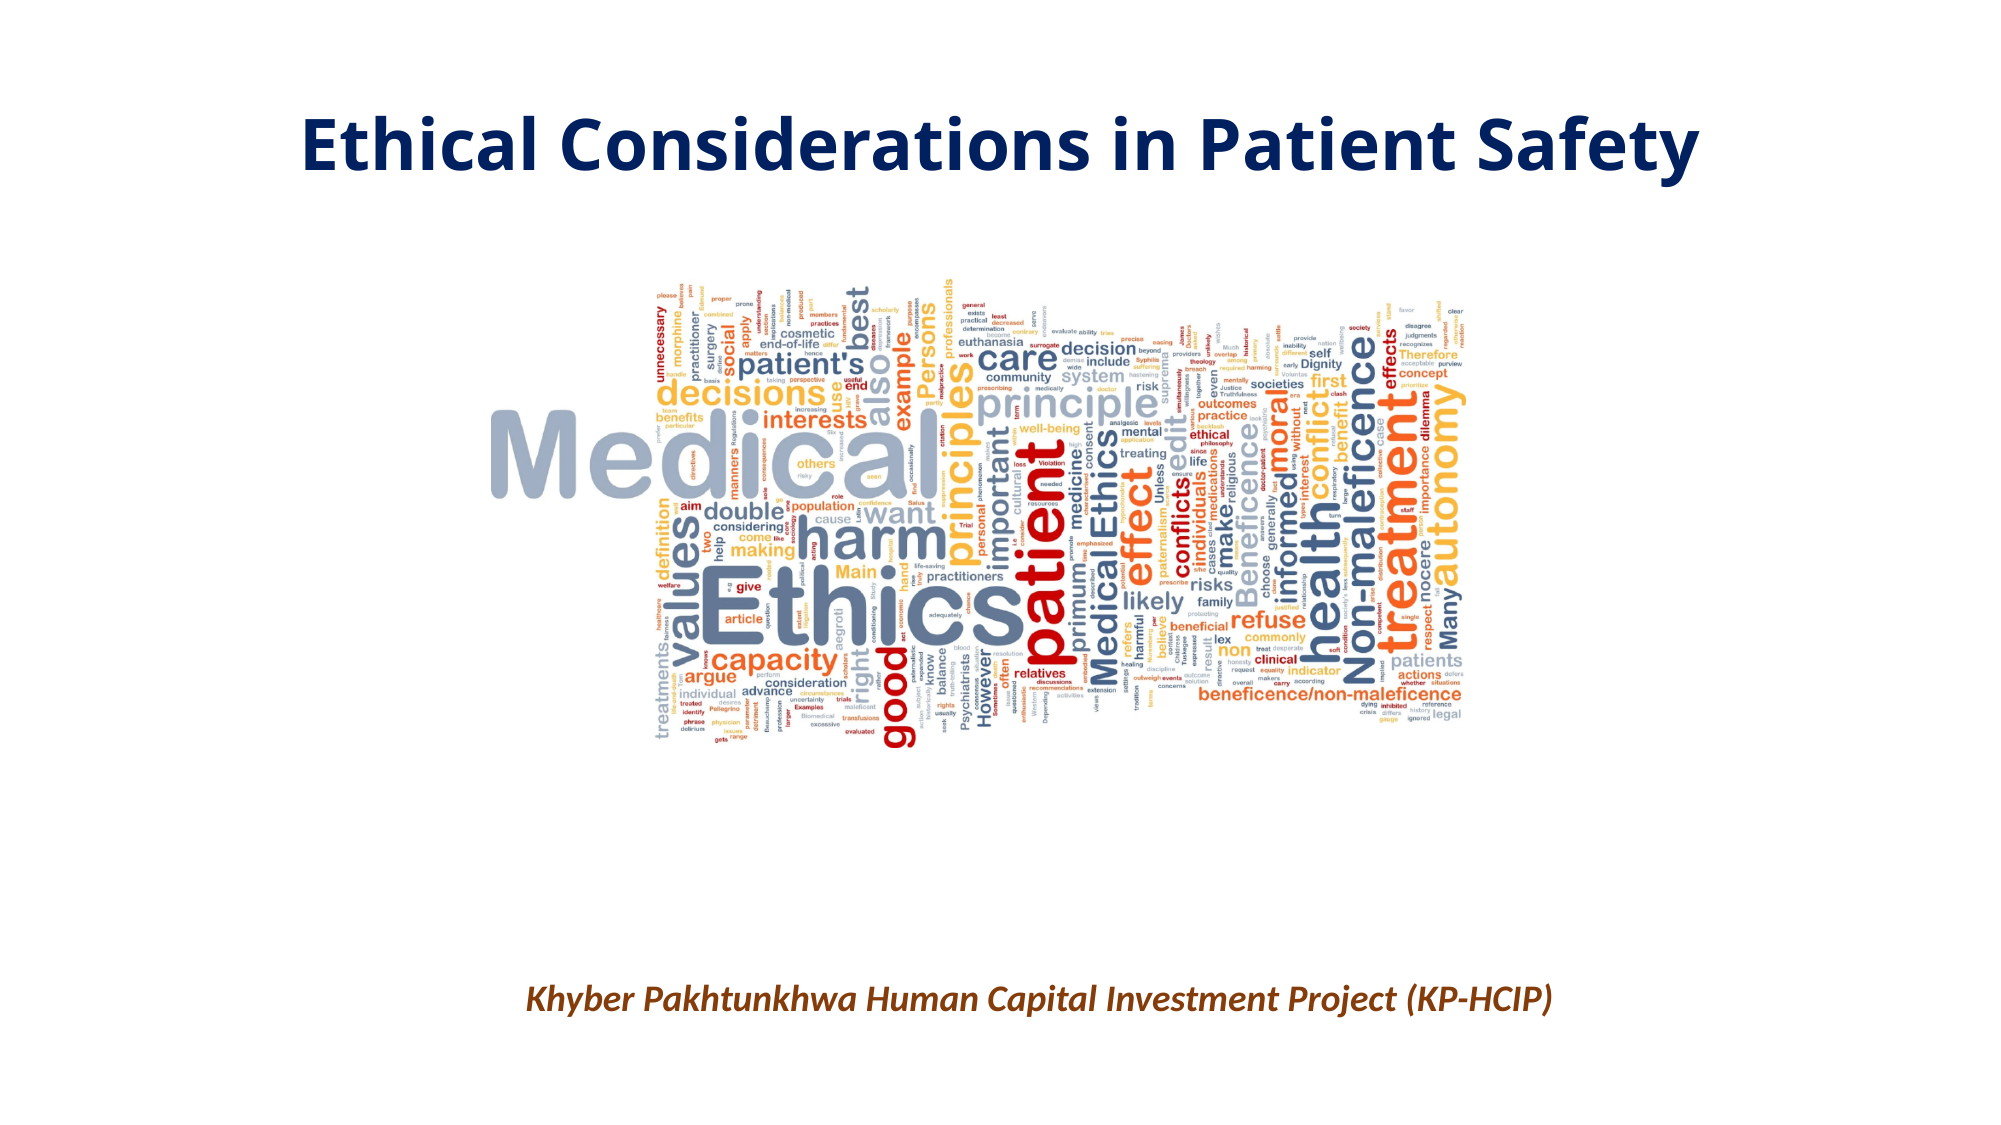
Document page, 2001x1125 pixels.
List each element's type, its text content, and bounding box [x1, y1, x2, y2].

picture [490, 279, 1466, 748]
subtitle Khyber Pakhtunkhwa Human Capital Investment Project (KP-HCIP) [290, 971, 1791, 1072]
title Ethical Considerations in Patient Safety [249, 30, 1750, 193]
